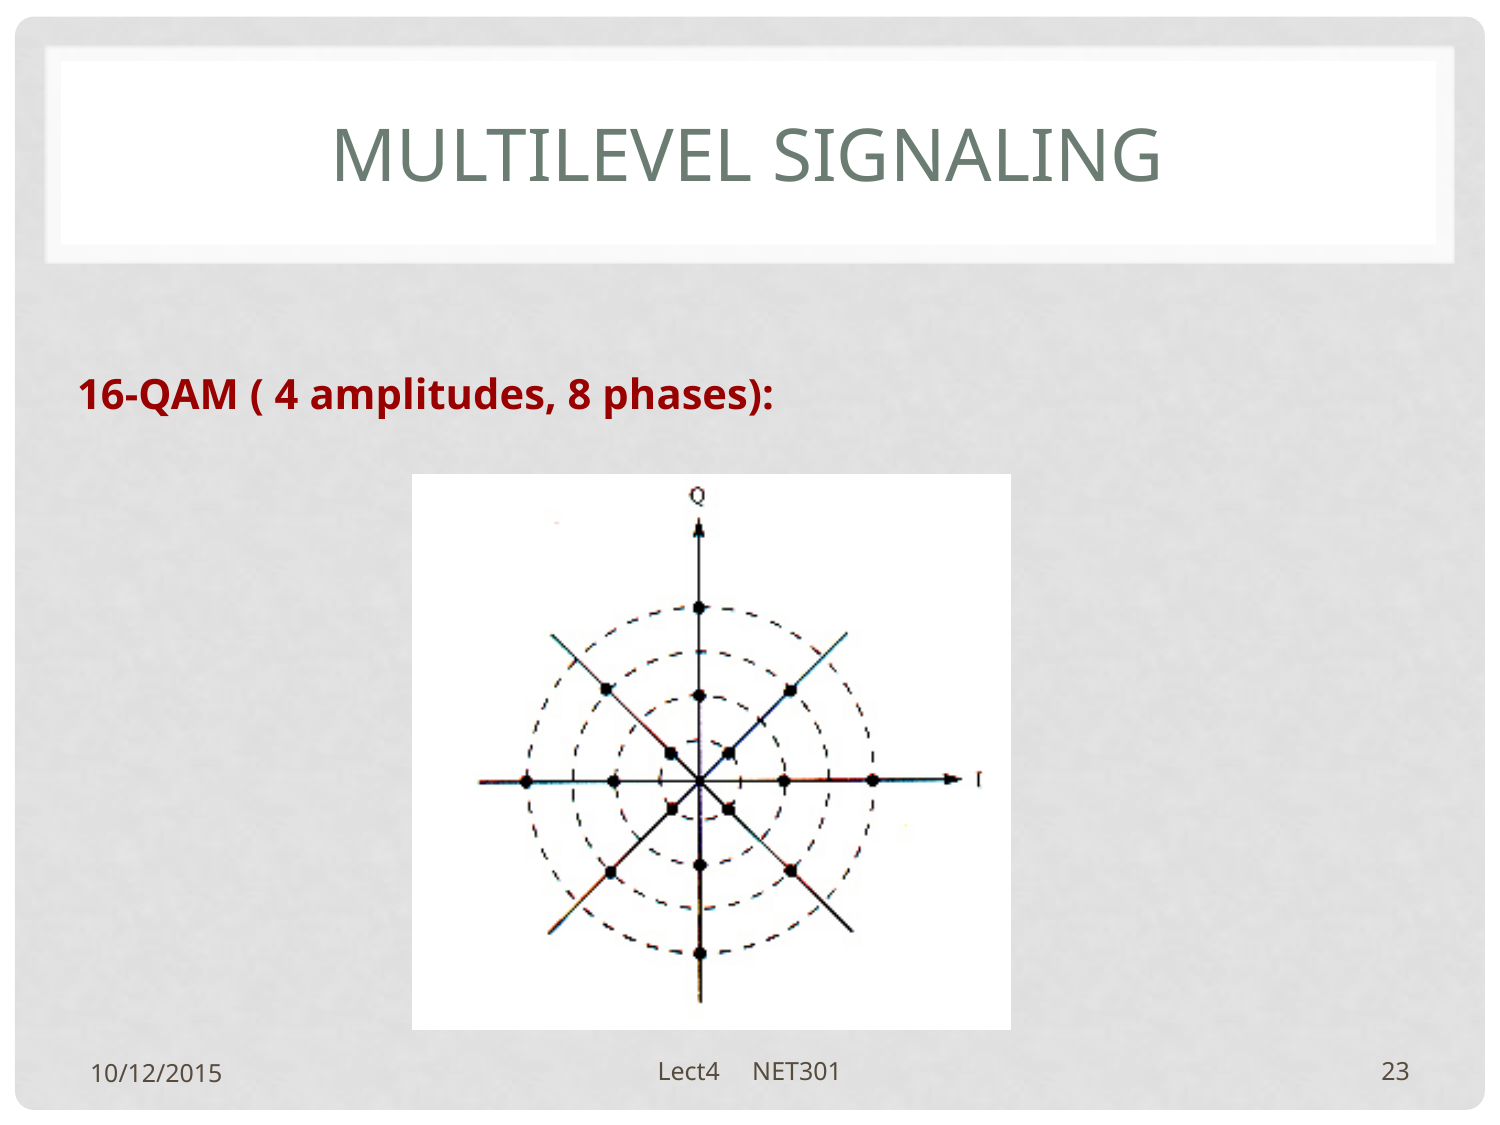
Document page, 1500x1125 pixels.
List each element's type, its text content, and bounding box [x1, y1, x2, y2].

footer Lect4 NET301 [512, 1042, 988, 1103]
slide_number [75, 1042, 425, 1103]
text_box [412, 474, 1012, 1030]
text_box 16-QAM ( 4 amplitudes, 8 phases): [62, 337, 1275, 1010]
title Multilevel signaling [69, 66, 1425, 238]
slide_number 23 [1074, 1042, 1425, 1103]
